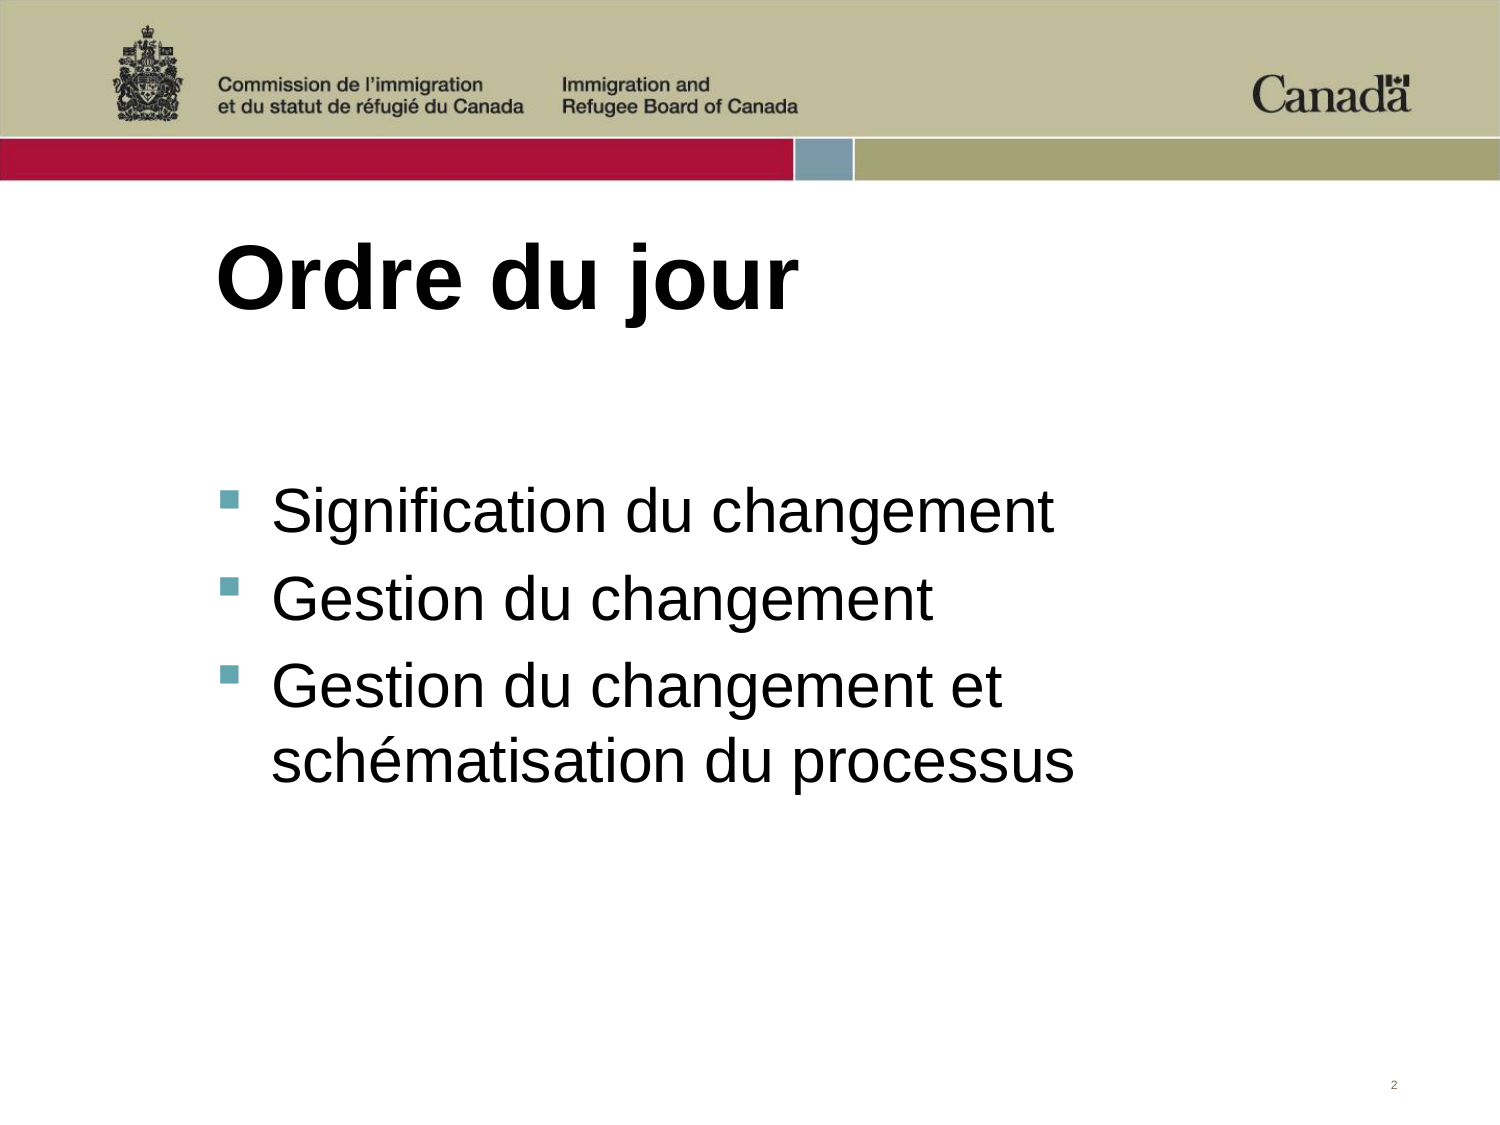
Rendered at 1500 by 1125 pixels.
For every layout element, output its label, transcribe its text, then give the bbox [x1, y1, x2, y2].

title Ordre du jour [200, 237, 1413, 425]
slide_number 2 [1100, 1025, 1413, 1100]
picture [0, 0, 1500, 1125]
list Signification du changement Gestion du changement Gestion du changement et schématisation du processus [200, 462, 1413, 1000]
